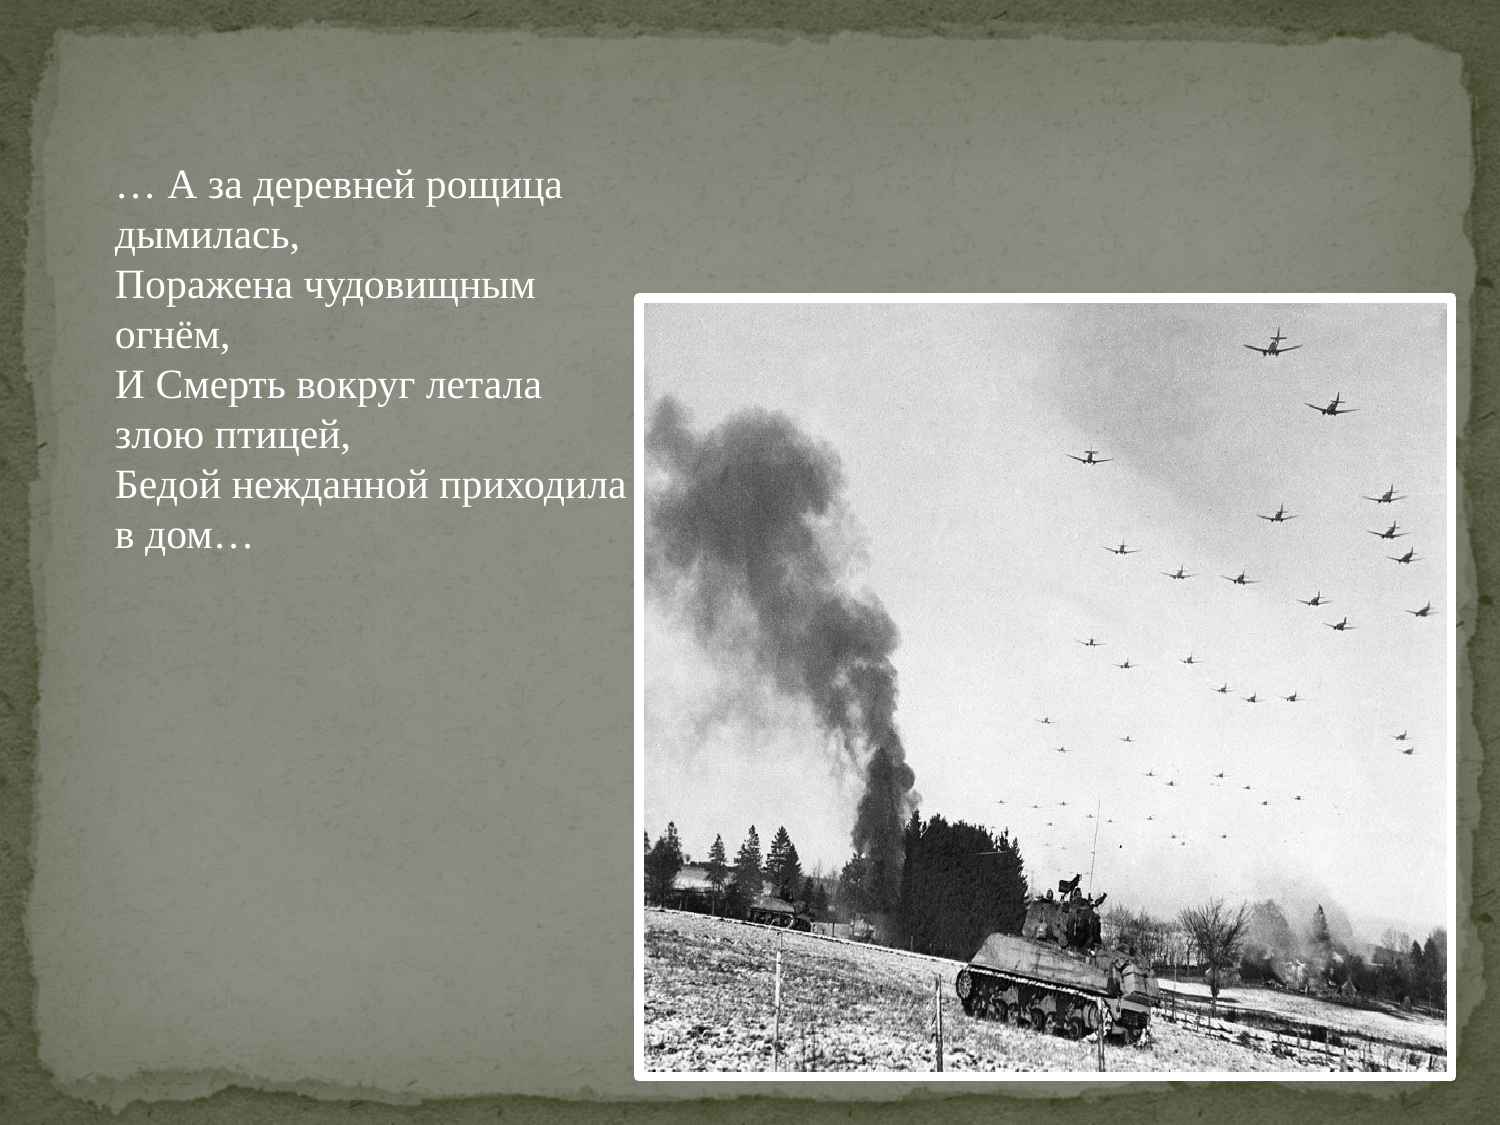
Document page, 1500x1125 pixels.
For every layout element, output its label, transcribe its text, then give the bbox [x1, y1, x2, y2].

picture [644, 303, 1447, 1072]
text_box … А за деревней рощица дымилась, Поражена чудовищным огнём, И Смерть вокруг летала злою птицей, Бедой нежданной приходила в дом… [100, 148, 644, 564]
